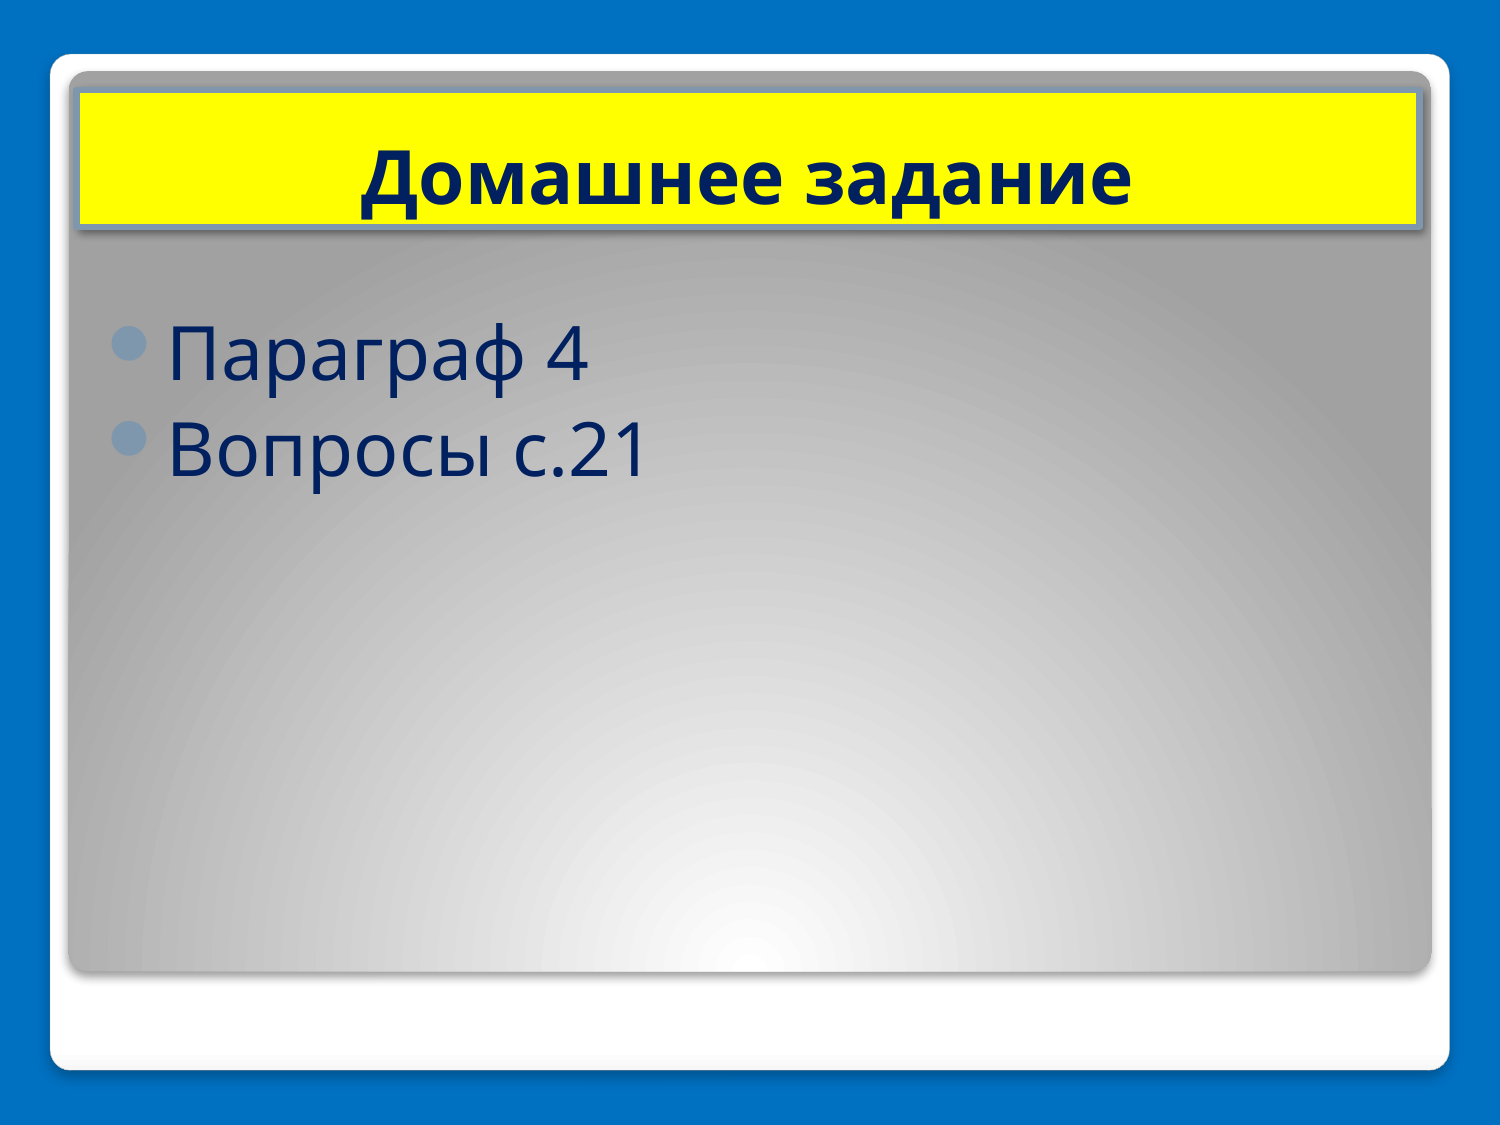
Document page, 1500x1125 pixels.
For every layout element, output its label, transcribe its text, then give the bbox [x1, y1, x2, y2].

list Параграф 4 Вопросы с.21 [76, 290, 1420, 978]
title Домашнее задание [73, 87, 1423, 230]
